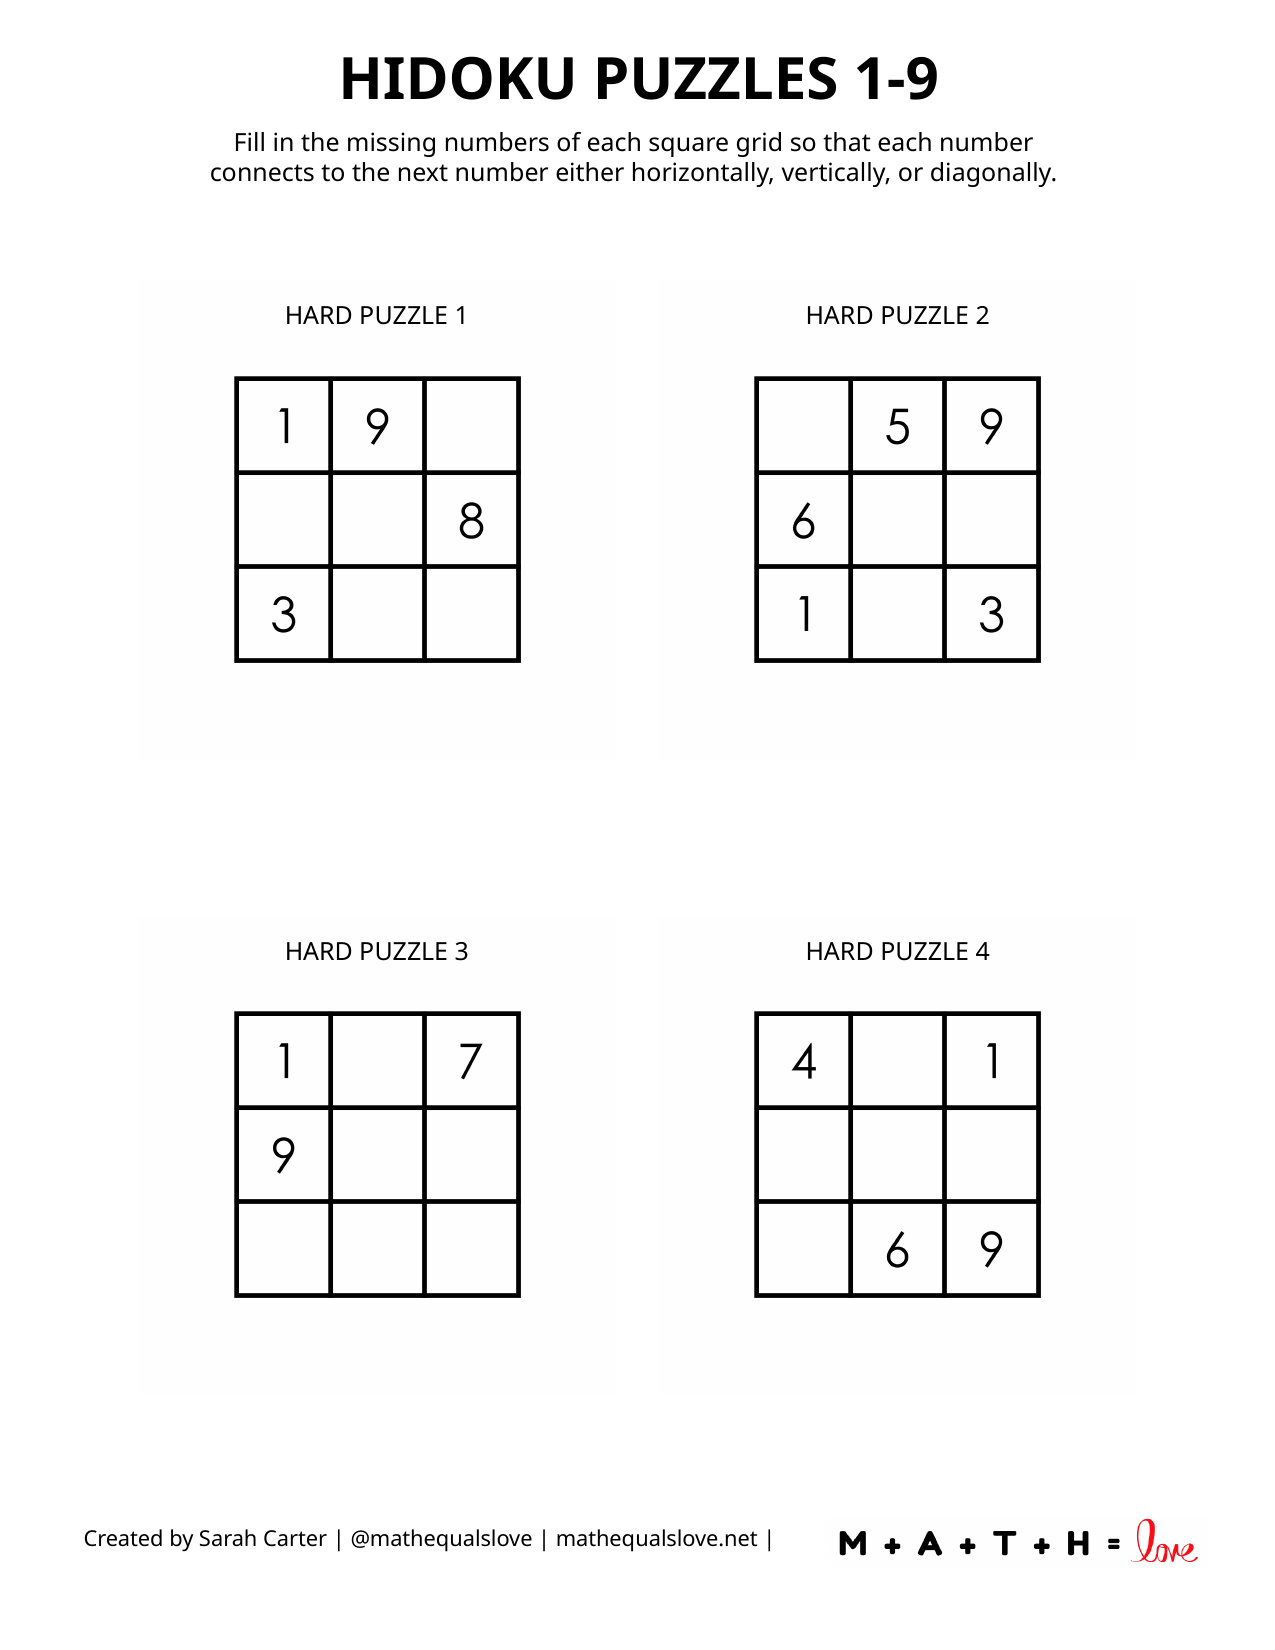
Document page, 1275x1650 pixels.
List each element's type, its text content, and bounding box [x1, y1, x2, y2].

text_box Fill in the missing numbers of each square grid so that each number connects to the next number either horizontally, vertically, or diagonally. [0, 118, 1275, 194]
picture [826, 1516, 1207, 1568]
picture [137, 280, 617, 760]
picture [658, 915, 1138, 1395]
text_box HIDOKU PUZZLES 1-9 [66, 33, 1211, 118]
picture [658, 280, 1138, 760]
picture [137, 915, 617, 1395]
text_box Created by Sarah Carter | @mathequalslove | mathequalslove.net | [68, 1516, 826, 1558]
